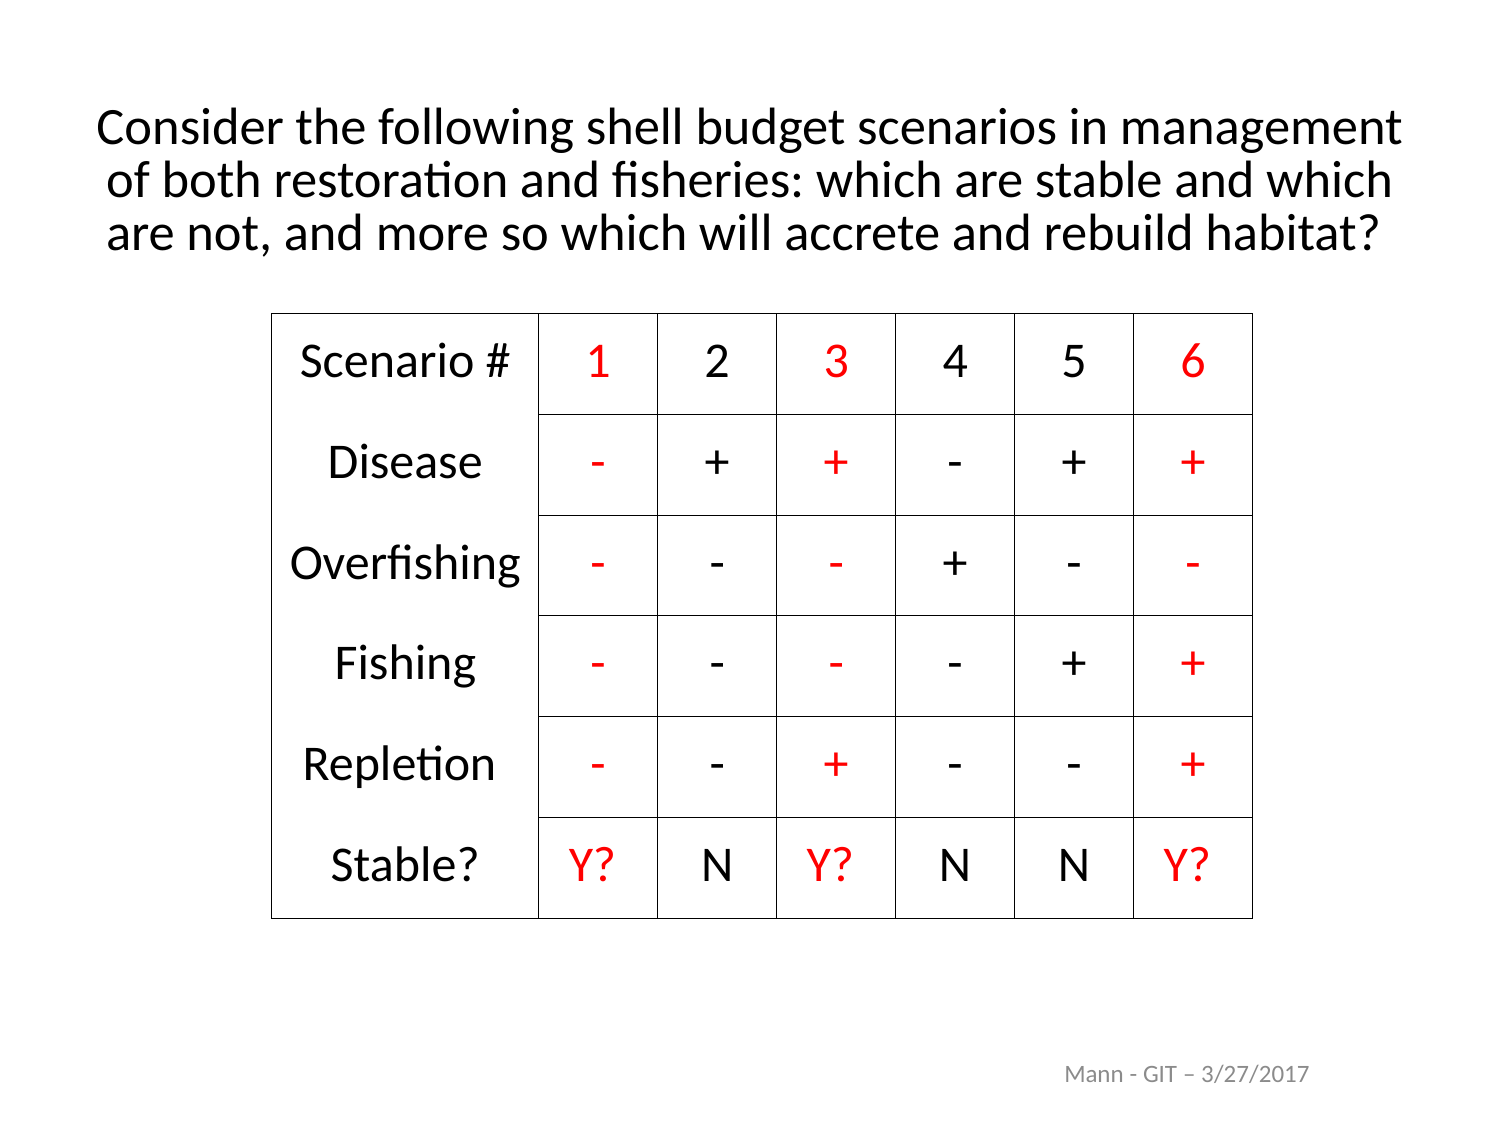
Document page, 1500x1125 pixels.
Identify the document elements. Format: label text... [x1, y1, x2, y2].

table_header 3 [777, 314, 895, 414]
table_cell Repletion [272, 717, 538, 817]
table_cell - [777, 616, 895, 716]
title Consider the following shell budget scenarios in management of both restoration and fisheries: which are stable and which are not, and more so which will accrete and rebuild habitat? [75, 90, 1425, 279]
table_cell + [1134, 717, 1252, 817]
table_header Scenario # [272, 314, 538, 415]
table_cell Stable? [272, 817, 538, 918]
table_cell - [896, 415, 1014, 515]
table_cell - [658, 717, 776, 817]
table_cell N [1015, 818, 1133, 918]
table_cell N [896, 818, 1014, 918]
table_cell - [896, 616, 1014, 716]
table_cell Disease [272, 415, 538, 515]
table_cell N [658, 818, 776, 918]
table_header 4 [896, 314, 1014, 414]
table_cell Y? [777, 818, 895, 918]
table_cell - [1015, 516, 1133, 615]
table_header 6 [1134, 314, 1252, 414]
table_cell - [539, 415, 657, 515]
table_cell Y? [539, 818, 657, 918]
table_cell + [777, 415, 895, 515]
table_cell + [1015, 415, 1133, 515]
table_header 2 [658, 314, 776, 414]
table_cell Overfishing [272, 515, 538, 616]
table_cell + [896, 516, 1014, 615]
table_cell + [1134, 415, 1252, 515]
table_cell Fishing [272, 616, 538, 717]
table_header 5 [1015, 314, 1133, 414]
footer Mann - GIT – 3/27/2017 [950, 1042, 1425, 1103]
table_cell - [658, 516, 776, 615]
table_cell - [896, 717, 1014, 817]
table_cell + [1134, 616, 1252, 716]
table_cell - [777, 516, 895, 615]
table_cell - [539, 616, 657, 716]
table_cell - [539, 516, 657, 615]
table_header 1 [539, 314, 657, 414]
table_cell - [1134, 516, 1252, 615]
table_cell - [658, 616, 776, 716]
table_cell Y? [1134, 818, 1252, 918]
table_cell + [1015, 616, 1133, 716]
table_cell + [658, 415, 776, 515]
table_cell + [777, 717, 895, 817]
table_cell - [1015, 717, 1133, 817]
table_cell - [539, 717, 657, 817]
